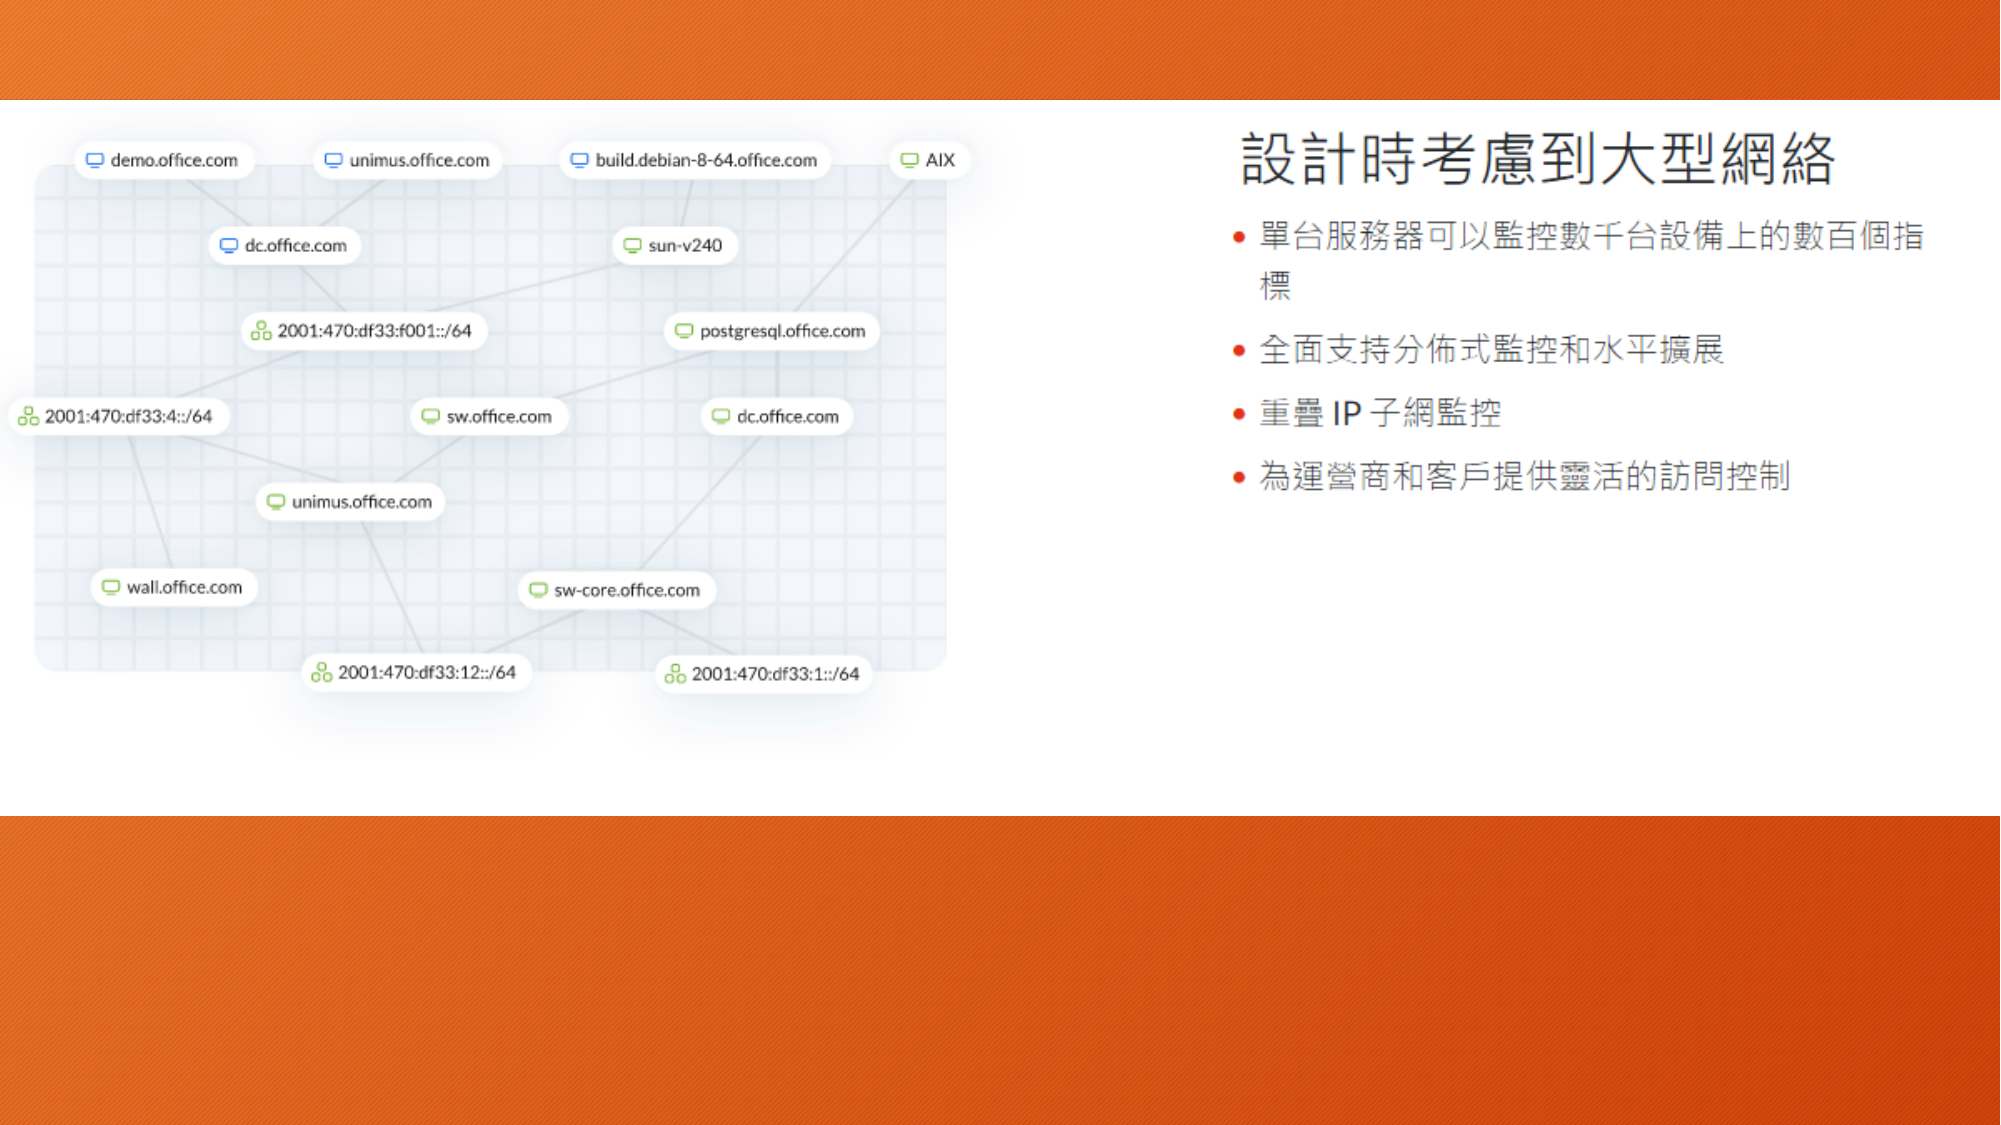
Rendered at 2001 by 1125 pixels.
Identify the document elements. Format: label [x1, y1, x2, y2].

picture [0, 99, 2000, 816]
